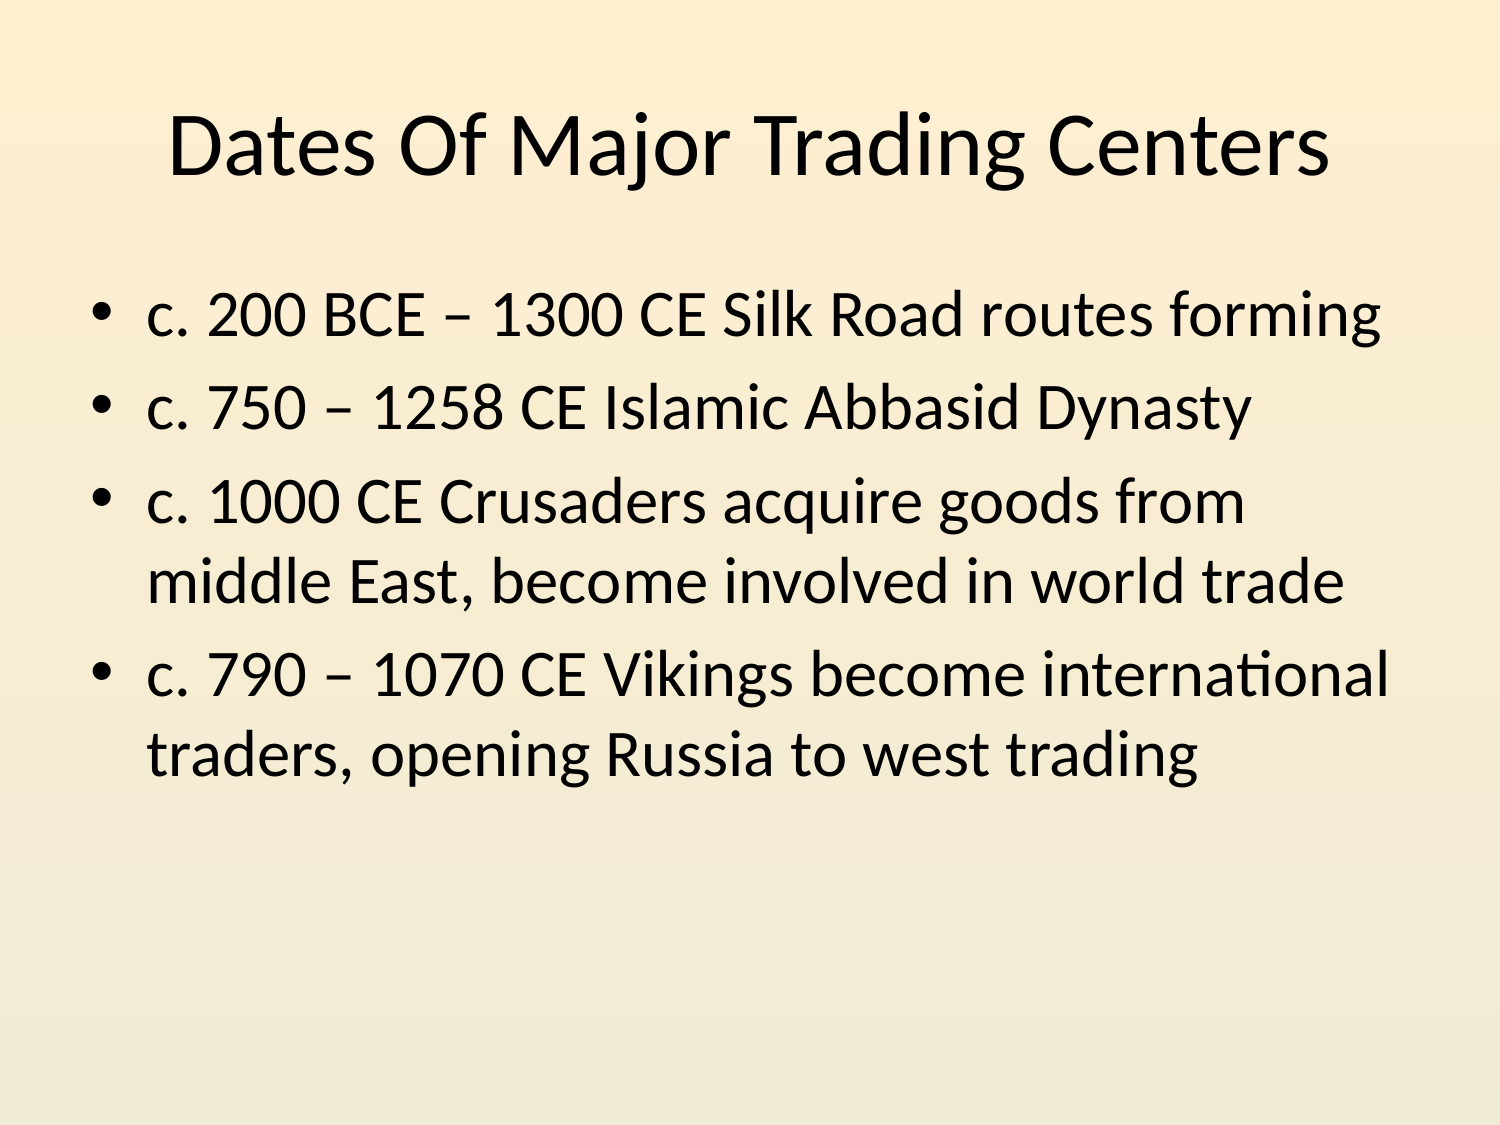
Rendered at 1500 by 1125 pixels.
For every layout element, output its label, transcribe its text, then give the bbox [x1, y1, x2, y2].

title Dates Of Major Trading Centers [75, 45, 1425, 233]
list c. 200 BCE – 1300 CE Silk Road routes forming c. 750 – 1258 CE Islamic Abbasid Dynasty c. 1000 CE Crusaders acquire goods from middle East, become involved in world trade c. 790 – 1070 CE Vikings become international traders, opening Russia to west trading [75, 262, 1425, 1005]
